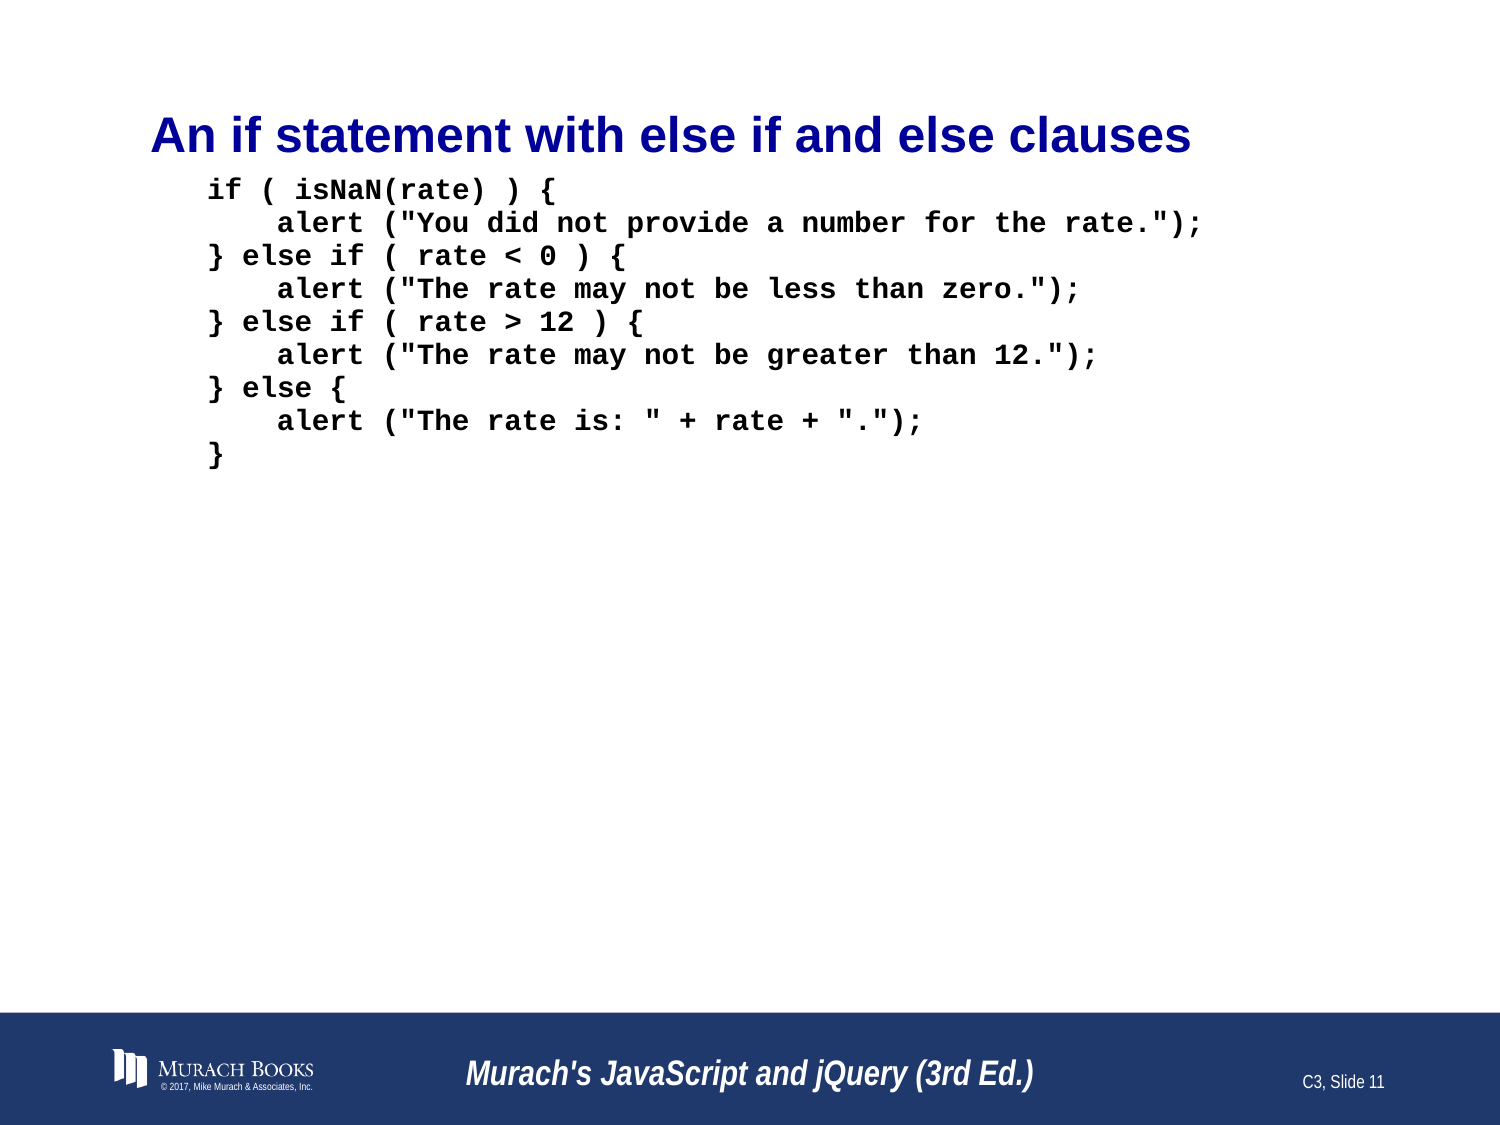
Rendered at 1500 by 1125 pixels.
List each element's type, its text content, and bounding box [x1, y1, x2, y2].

slide_number Murach's JavaScript and jQuery (3rd Ed.) [463, 1025, 1050, 1100]
footer © 2017, Mike Murach & Associates, Inc. [12, 1025, 463, 1100]
title An if statement with else if and else clauses [150, 102, 1350, 164]
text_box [149, 174, 1350, 479]
slide_number C3, Slide 11 [1087, 1025, 1400, 1100]
